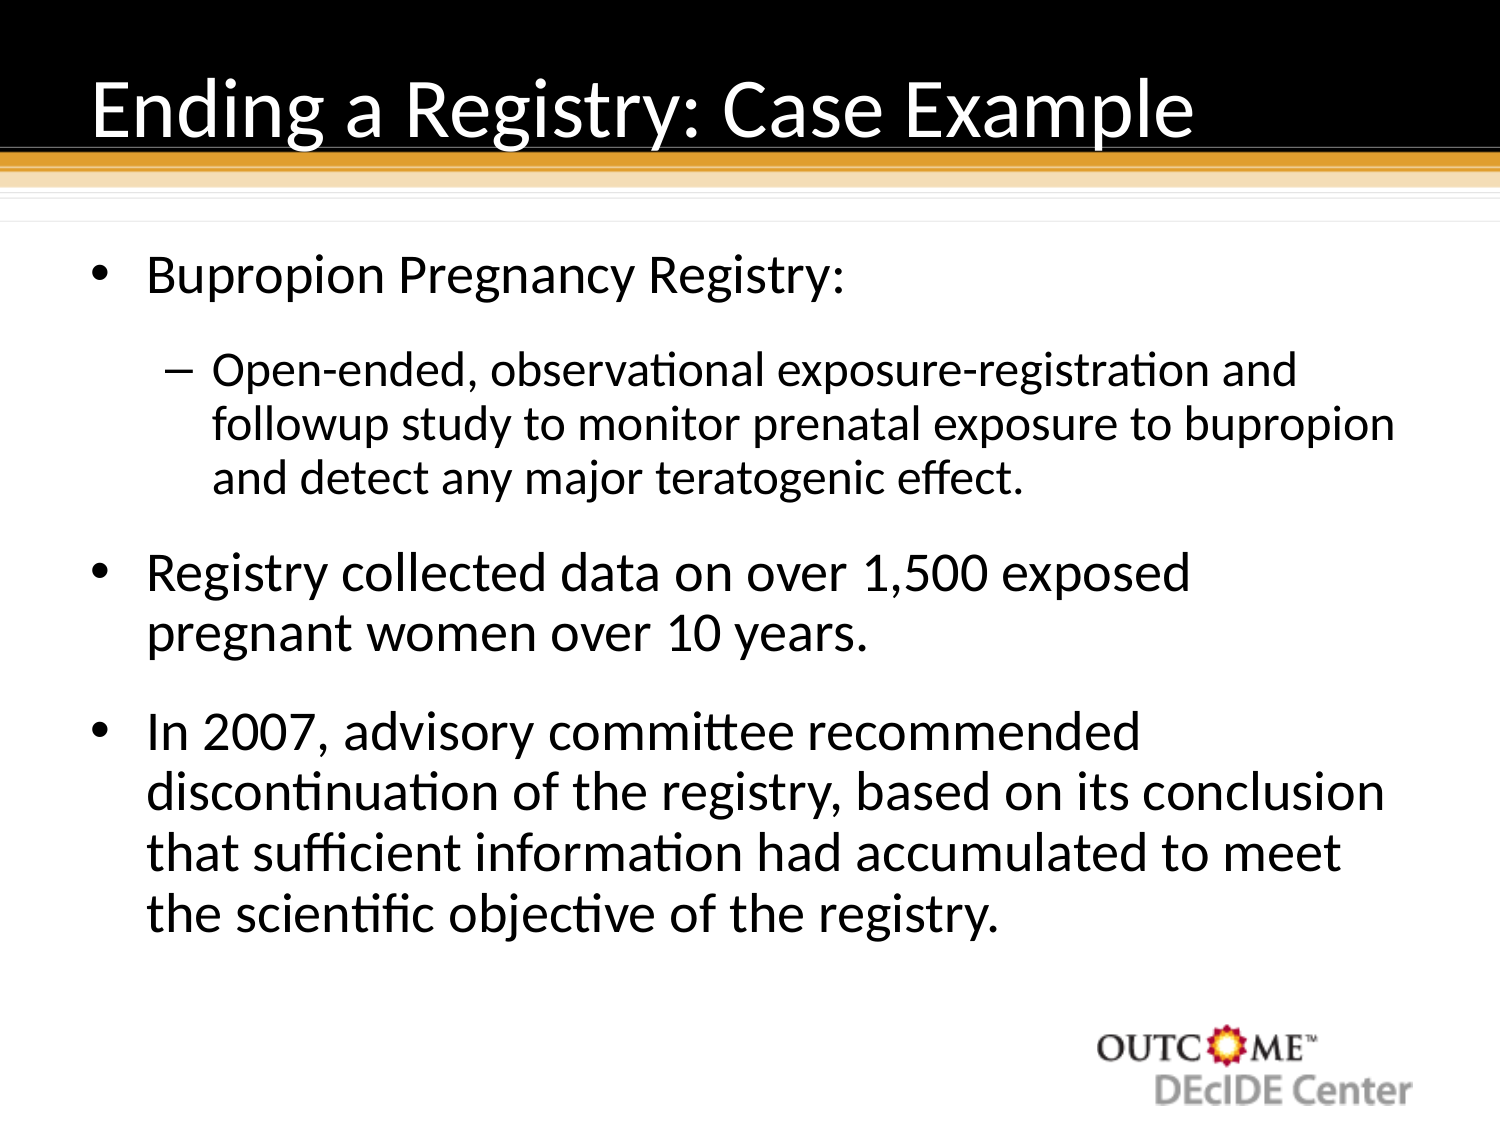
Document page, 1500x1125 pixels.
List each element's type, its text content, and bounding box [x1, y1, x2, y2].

list Bupropion Pregnancy Registry: Open-ended, observational exposure-registration and followup study to monitor prenatal exposure to bupropion and detect any major teratogenic effect. Registry collected data on over 1,500 exposed pregnant women over 10 years. In 2007, advisory committee recommended discontinuation of the registry, based on its conclusion that sufficient information had accumulated to meet the scientific objective of the registry. [74, 237, 1426, 976]
picture [0, 0, 1500, 223]
title Ending a Registry: Case Example [74, 44, 1426, 163]
picture [1097, 1024, 1413, 1106]
